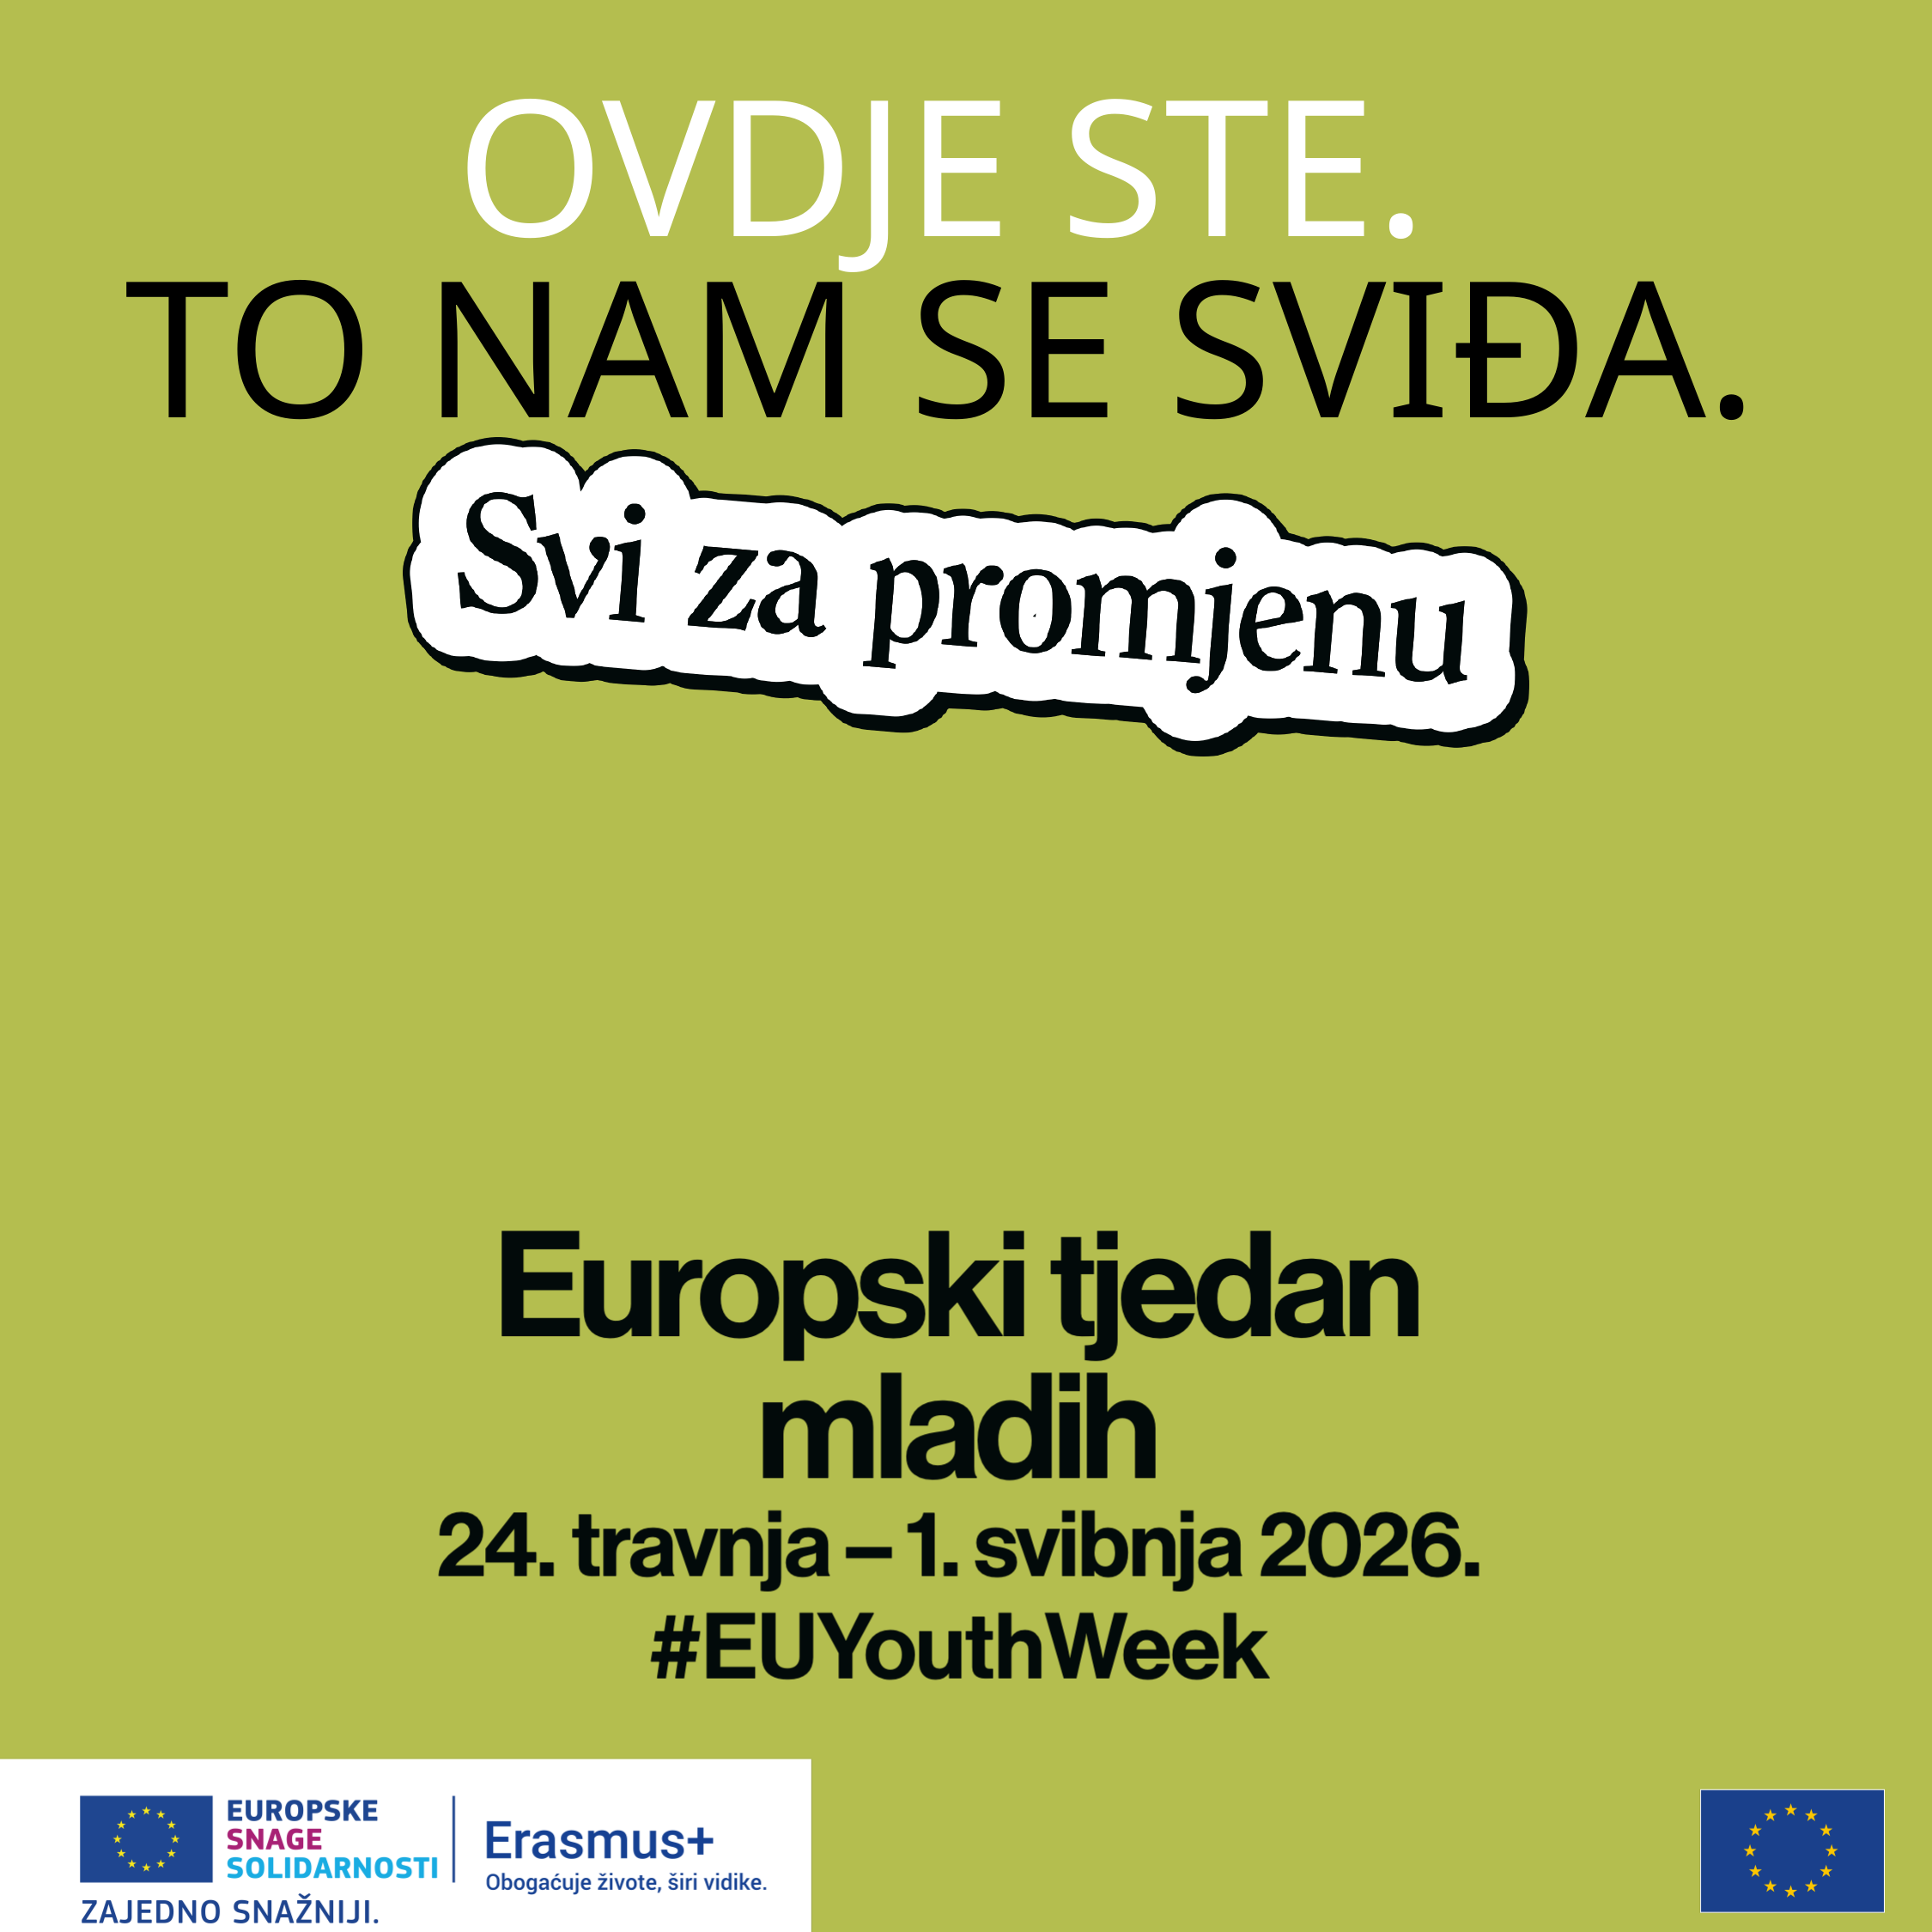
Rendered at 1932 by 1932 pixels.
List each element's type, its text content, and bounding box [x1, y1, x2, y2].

picture [0, 1210, 1885, 1932]
text_box OVDJE STE. TO NAM SE SVIĐA. [120, 86, 1812, 459]
picture [403, 436, 1529, 756]
